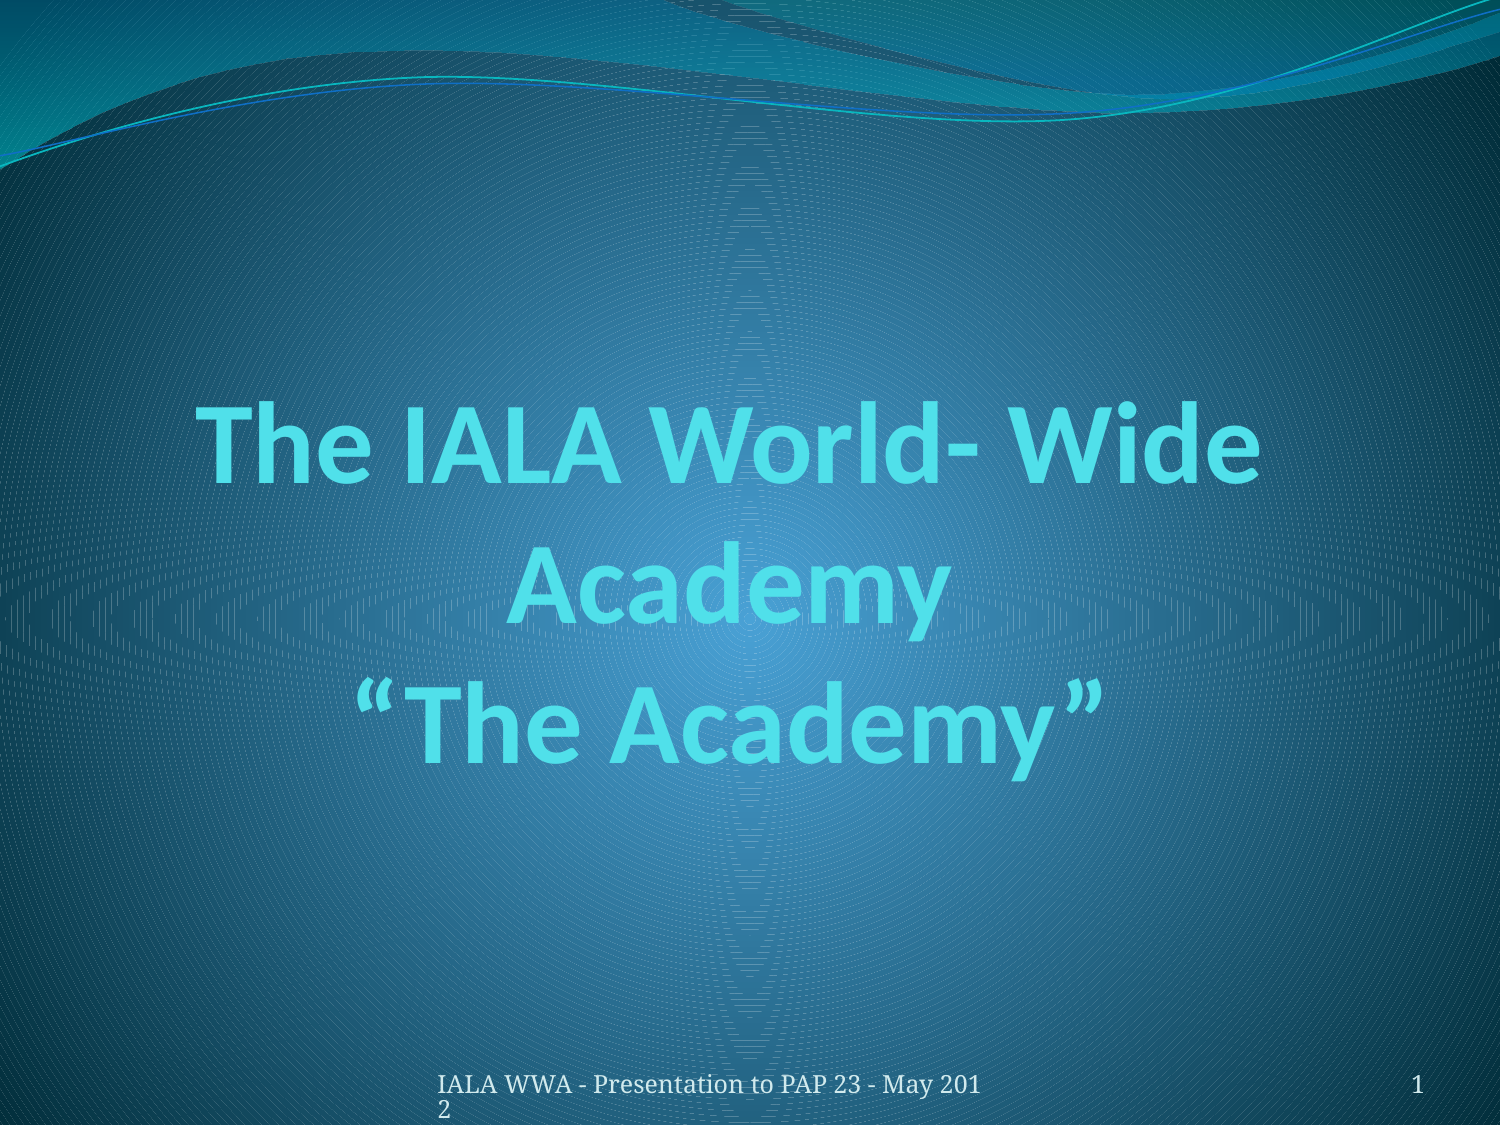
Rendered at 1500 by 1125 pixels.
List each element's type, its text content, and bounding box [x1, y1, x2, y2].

title The IALA World- Wide Academy “The Academy” [87, 125, 1376, 787]
footer IALA WWA - Presentation to PAP 23 - May 2012 [437, 1042, 988, 1103]
slide_number 1 [1299, 1042, 1425, 1103]
